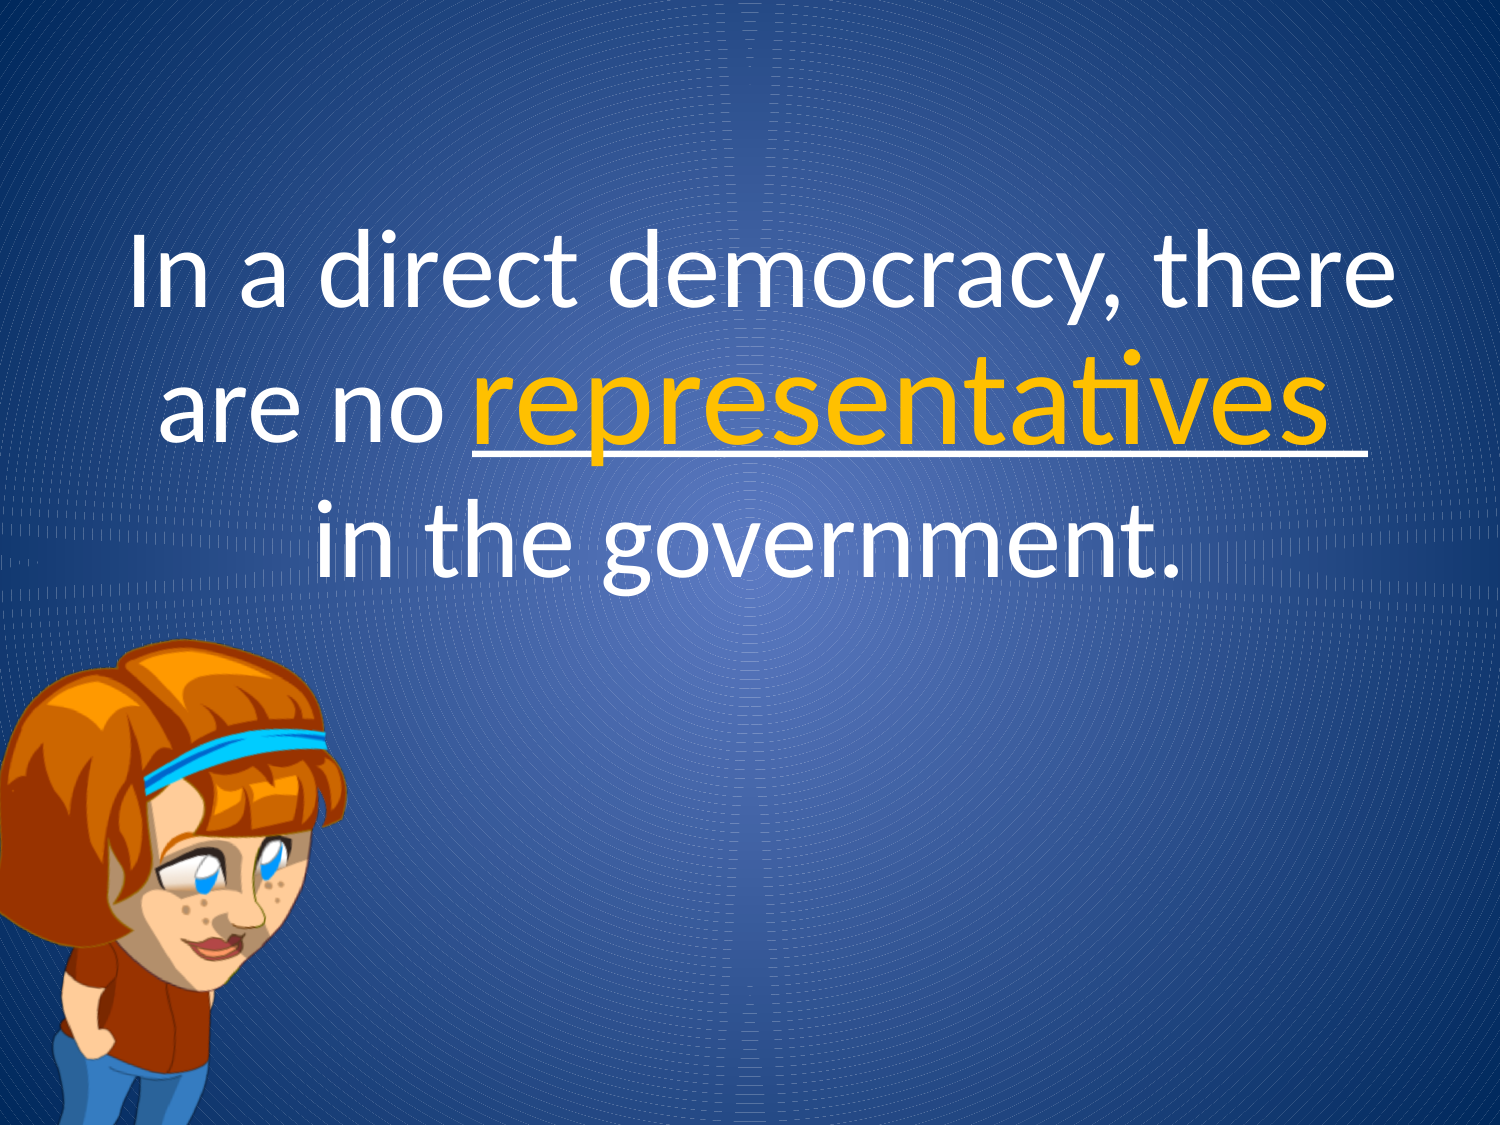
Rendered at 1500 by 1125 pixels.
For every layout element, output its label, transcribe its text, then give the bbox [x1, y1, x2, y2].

picture [0, 614, 366, 1125]
text_box In a direct democracy, there are no ________________ in the government. [99, 187, 1425, 608]
text_box representatives [425, 299, 1375, 480]
